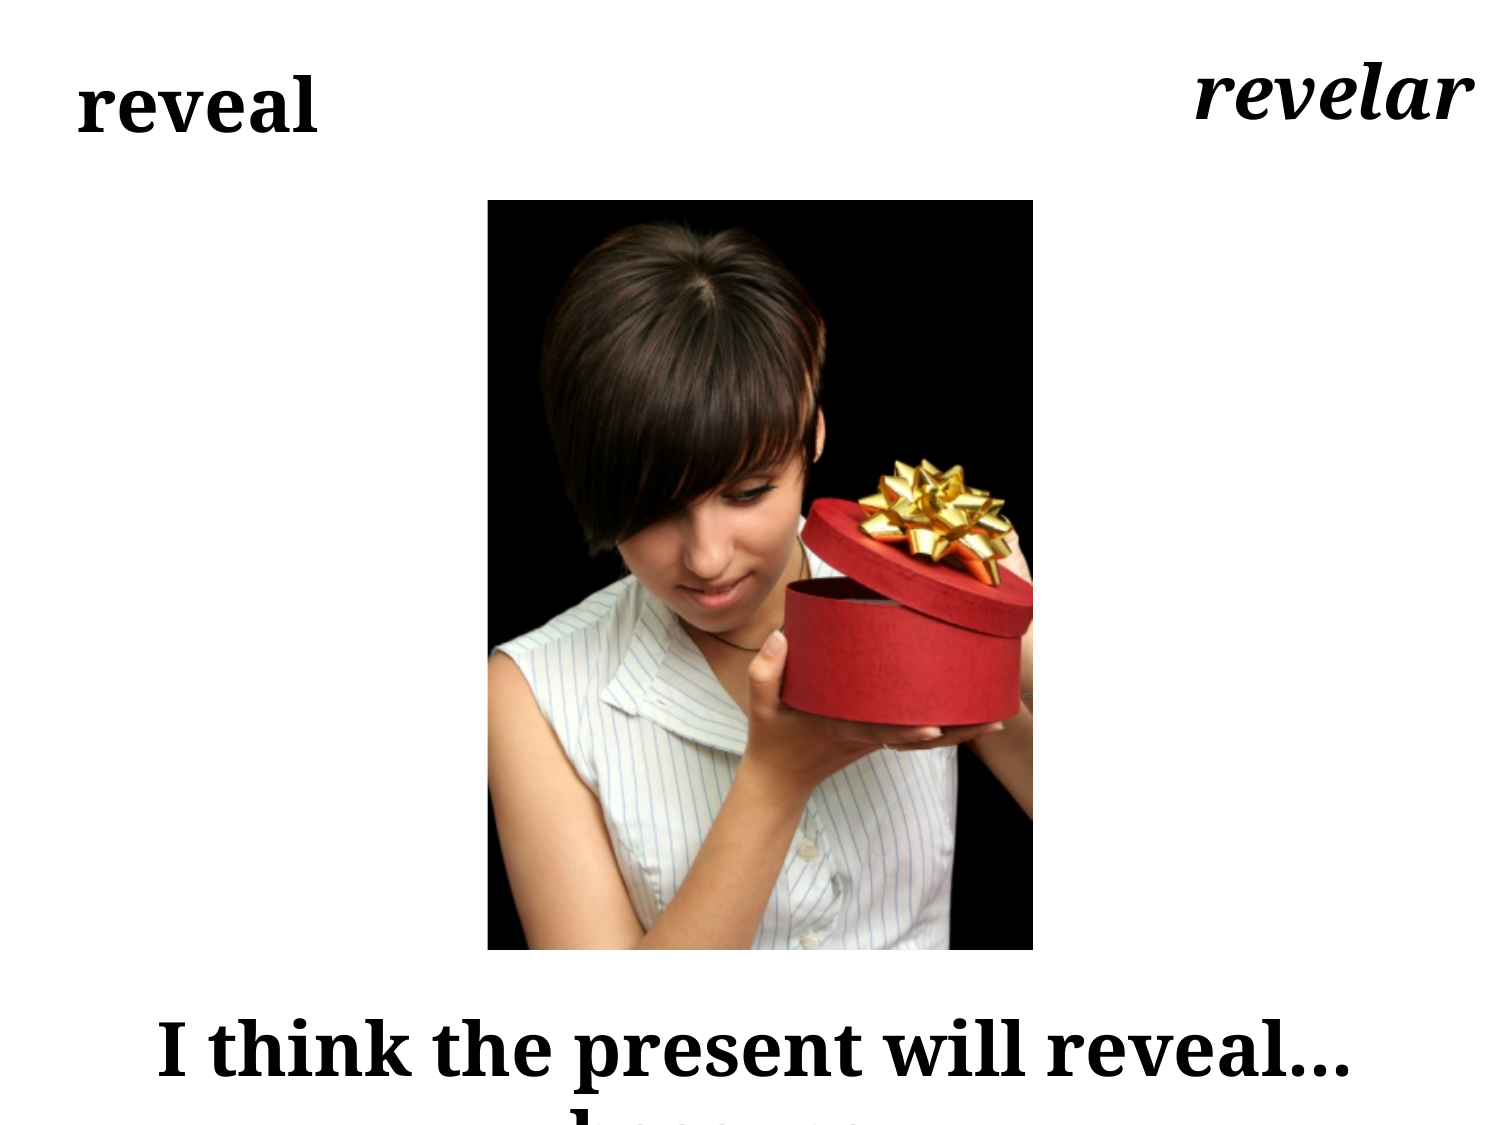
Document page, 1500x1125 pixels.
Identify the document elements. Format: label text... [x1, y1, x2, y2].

text_box revelar [1178, 37, 1490, 143]
text_box I think the present will reveal... because… [62, 993, 1450, 1125]
text_box reveal [62, 49, 350, 155]
picture [487, 199, 1034, 951]
